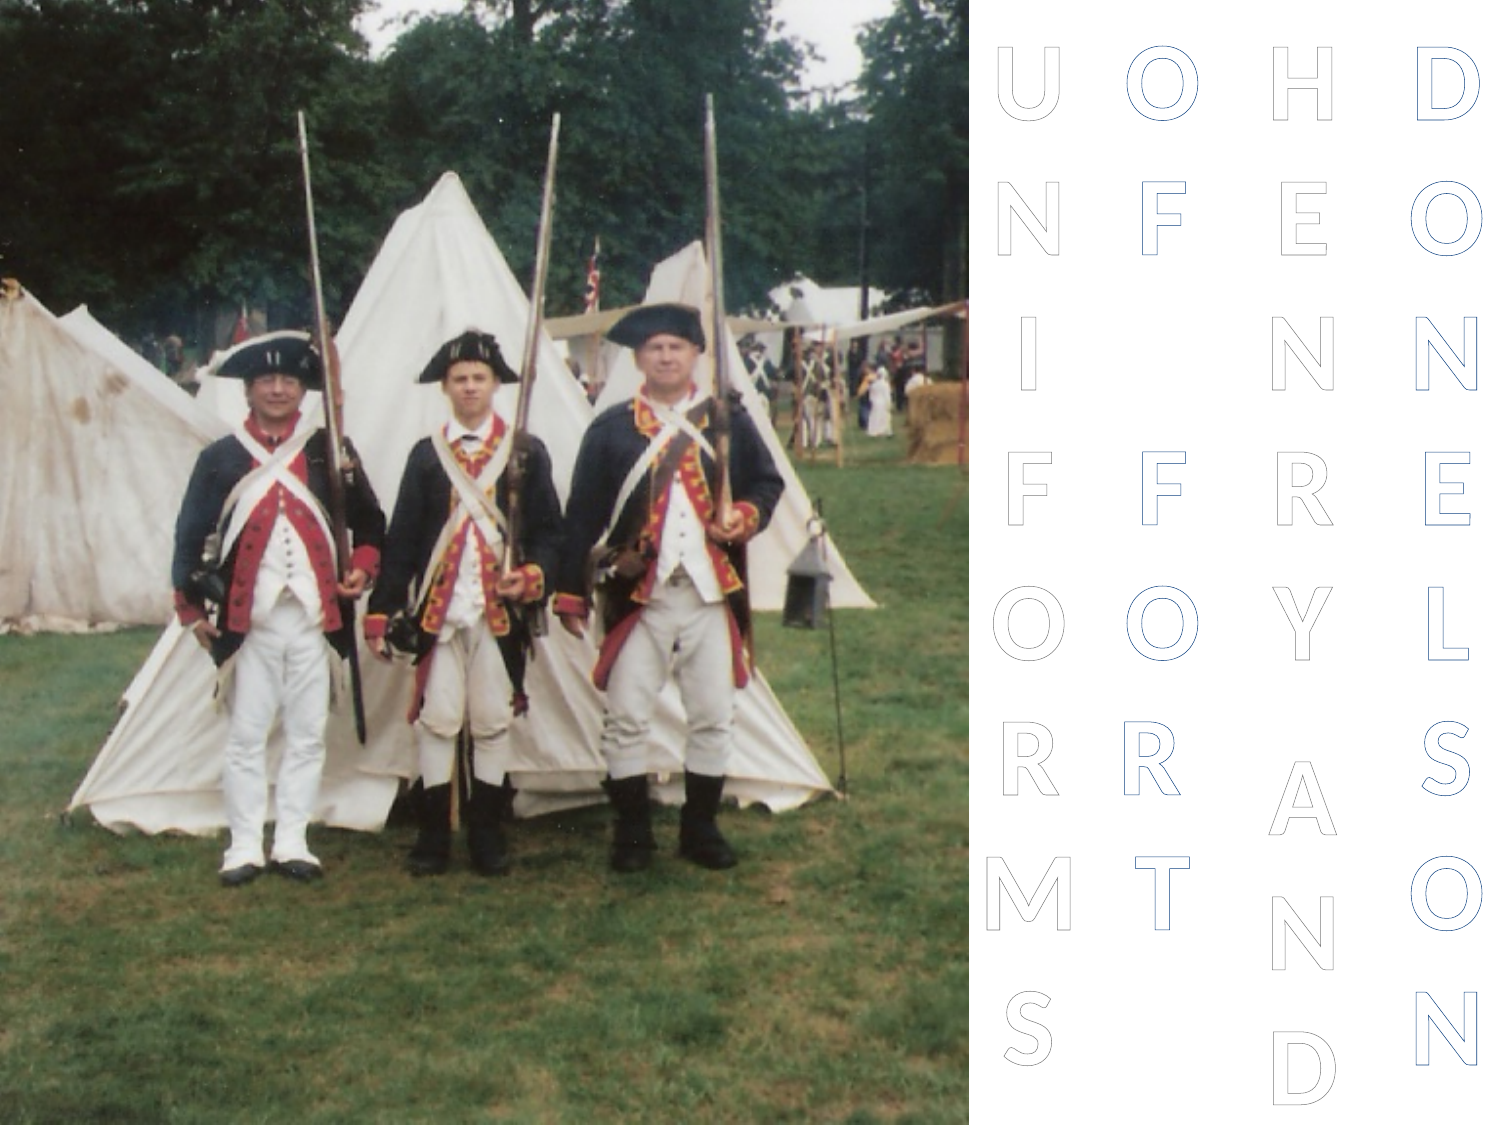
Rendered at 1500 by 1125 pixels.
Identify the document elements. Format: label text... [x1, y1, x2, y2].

text_box D O N E L S O N [1393, 0, 1500, 1095]
text_box O F F O R T [1087, 0, 1238, 960]
text_box H E N R Y A N D [1250, 0, 1355, 1125]
text_box U N I F O R M S [970, 0, 1093, 1095]
picture [0, 0, 969, 1125]
